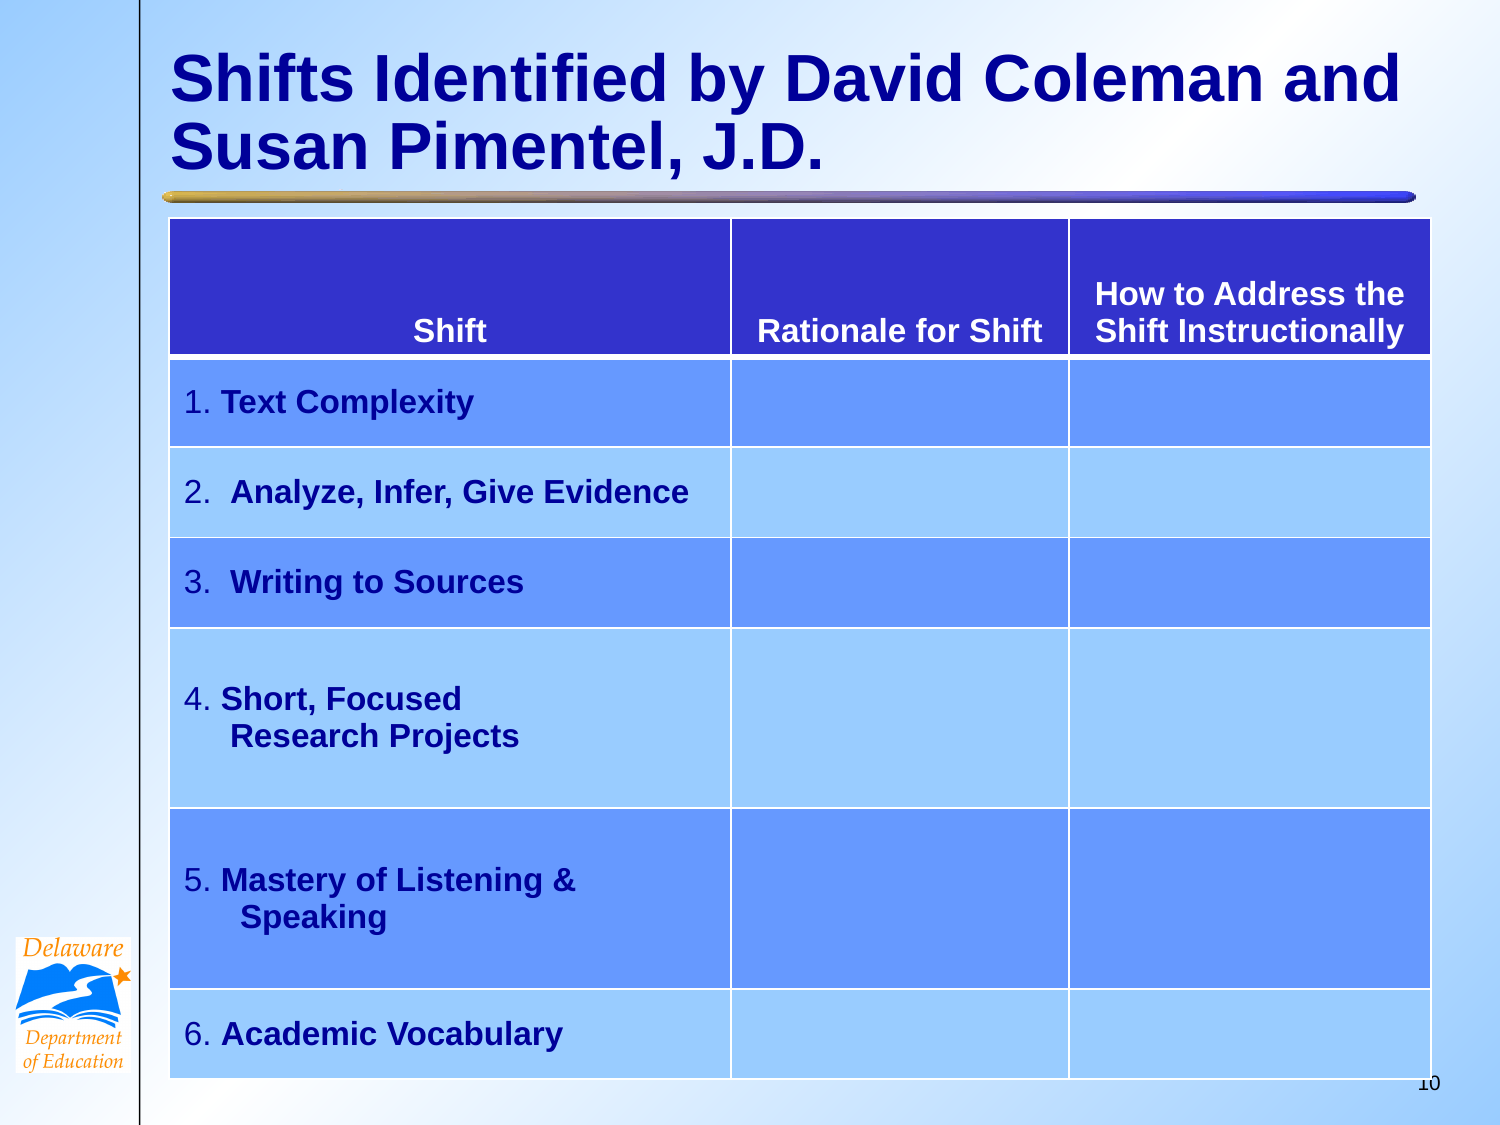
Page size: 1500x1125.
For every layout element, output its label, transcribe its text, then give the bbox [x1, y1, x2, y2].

table_cell [732, 448, 1068, 537]
table_cell [732, 809, 1068, 988]
table_cell [732, 990, 1068, 1078]
picture [15, 937, 131, 1073]
table_cell [1070, 629, 1430, 807]
table_cell 4. Short, Focused Research Projects [170, 629, 730, 807]
slide_number 9 [1142, 1054, 1456, 1110]
picture [152, 189, 1425, 204]
table_cell [732, 629, 1068, 807]
table_cell 5. Mastery of Listening & Speaking [170, 809, 730, 988]
table_cell 6. Academic Vocabulary [170, 990, 730, 1078]
table_cell [732, 360, 1068, 446]
table_cell 3. Writing to Sources [170, 538, 730, 627]
table_cell [1070, 360, 1430, 446]
table_header Rationale for Shift [732, 219, 1068, 354]
table_cell 2. Analyze, Infer, Give Evidence [170, 448, 730, 537]
table_cell [1070, 538, 1430, 627]
table_cell [1070, 448, 1430, 537]
title Shifts Identified by David Coleman and Susan Pimentel, J.D. [162, 27, 1453, 191]
table_cell [732, 538, 1068, 627]
table_cell [1070, 809, 1430, 988]
table_header Shift [170, 219, 730, 354]
table_header How to Address the Shift Instructionally [1070, 219, 1430, 354]
table_cell [1070, 990, 1430, 1078]
table_cell 1. Text Complexity [170, 360, 730, 446]
